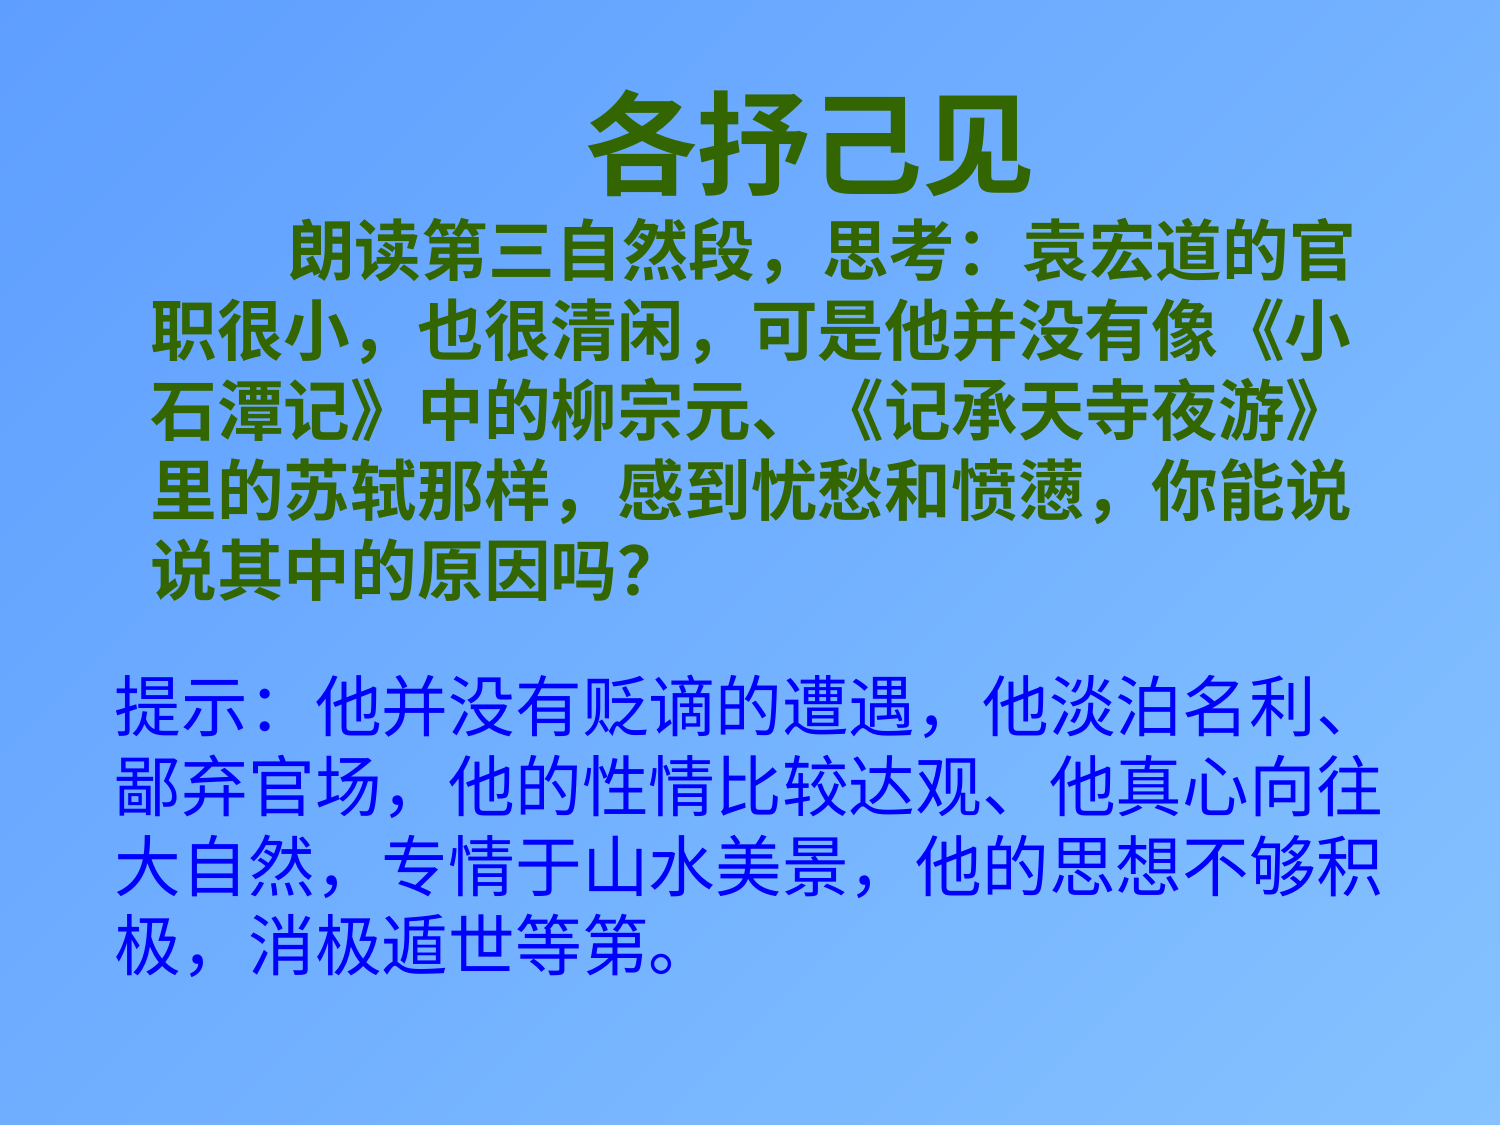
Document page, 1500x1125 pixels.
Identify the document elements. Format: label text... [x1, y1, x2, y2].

text_box 各抒己见 朗读第三自然段，思考：袁宏道的官职很小，也很清闲，可是他并没有像《小石潭记》中的柳宗元、《记承天寺夜游》里的苏轼那样，感到忧愁和愤懑，你能说说其中的原因吗？ [135, 66, 1424, 616]
text_box 提示：他并没有贬谪的遭遇，他淡泊名利、鄙弃官场，他的性情比较达观、他真心向往大自然，专情于山水美景，他的思想不够积极，消极遁世等第。 [100, 656, 1421, 992]
